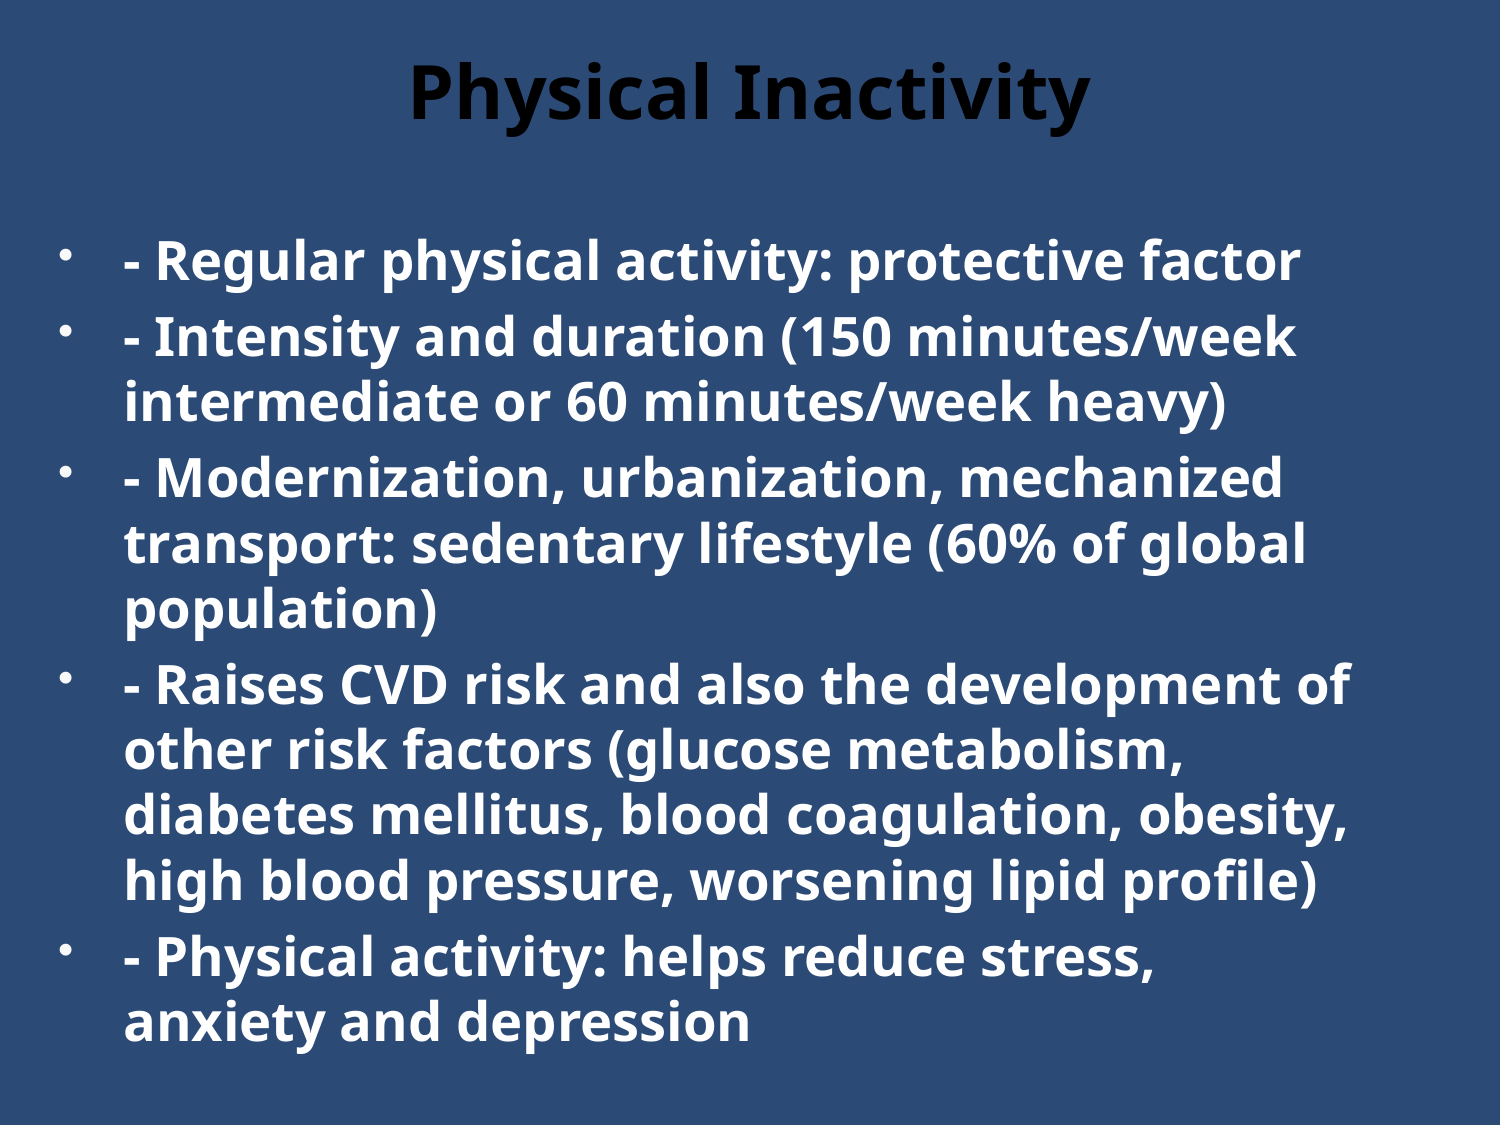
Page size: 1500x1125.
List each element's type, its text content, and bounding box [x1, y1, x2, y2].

list - Regular physical activity: protective factor - Intensity and duration (150 minutes/week intermediate or 60 minutes/week heavy) - Modernization, urbanization, mechanized transport: sedentary lifestyle (60% of global population) - Raises CVD risk and also the development of other risk factors (glucose metabolism, diabetes mellitus, blood coagulation, obesity, high blood pressure, worsening lipid profile) - Physical activity: helps reduce stress, anxiety and depression [23, 218, 1377, 1095]
title Physical Inactivity [75, 12, 1425, 168]
